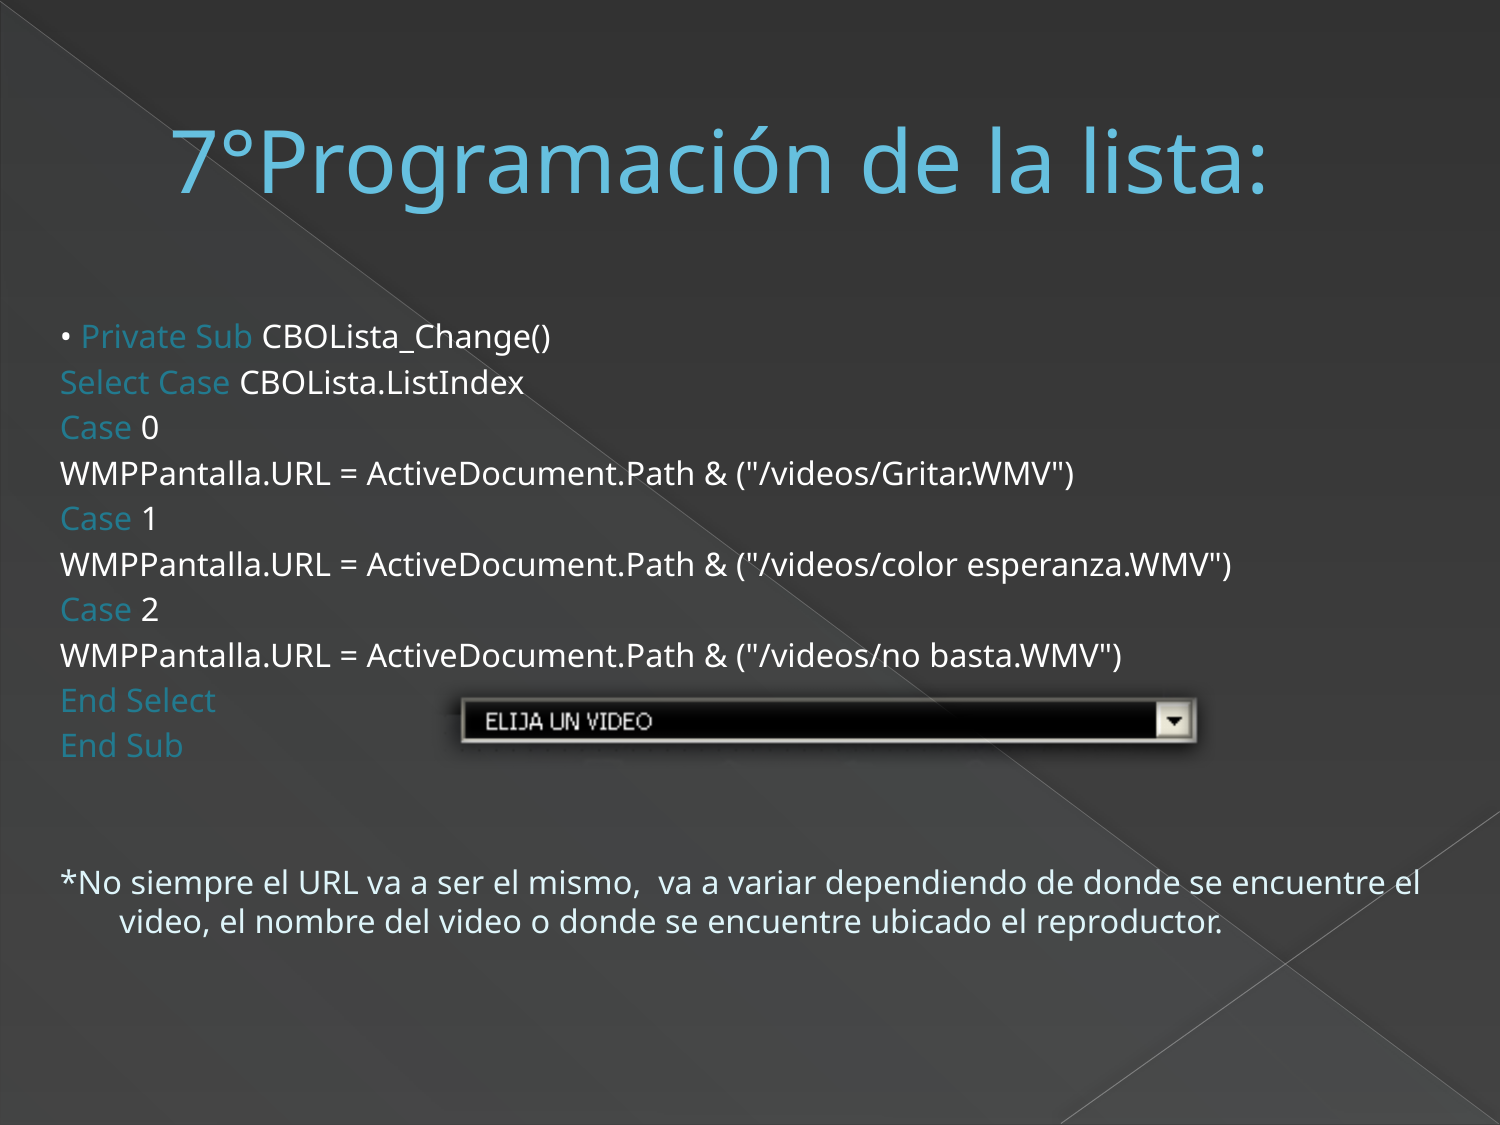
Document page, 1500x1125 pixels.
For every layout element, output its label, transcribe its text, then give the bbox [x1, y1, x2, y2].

list • Private Sub CBOLista_Change() Select Case CBOLista.ListIndex Case 0 WMPPantalla.URL = ActiveDocument.Path & ("/videos/Gritar.WMV") Case 1 WMPPantalla.URL = ActiveDocument.Path & ("/videos/color esperanza.WMV") Case 2 WMPPantalla.URL = ActiveDocument.Path & ("/videos/no basta.WMV") End Select End Sub *No siempre el URL va a ser el mismo, va a variar dependiendo de donde se encuentre el video, el nombre del video o donde se encuentre ubicado el reproductor. [35, 308, 1500, 961]
title 7°Programación de la lista: [75, 43, 1425, 274]
picture [430, 680, 1217, 769]
